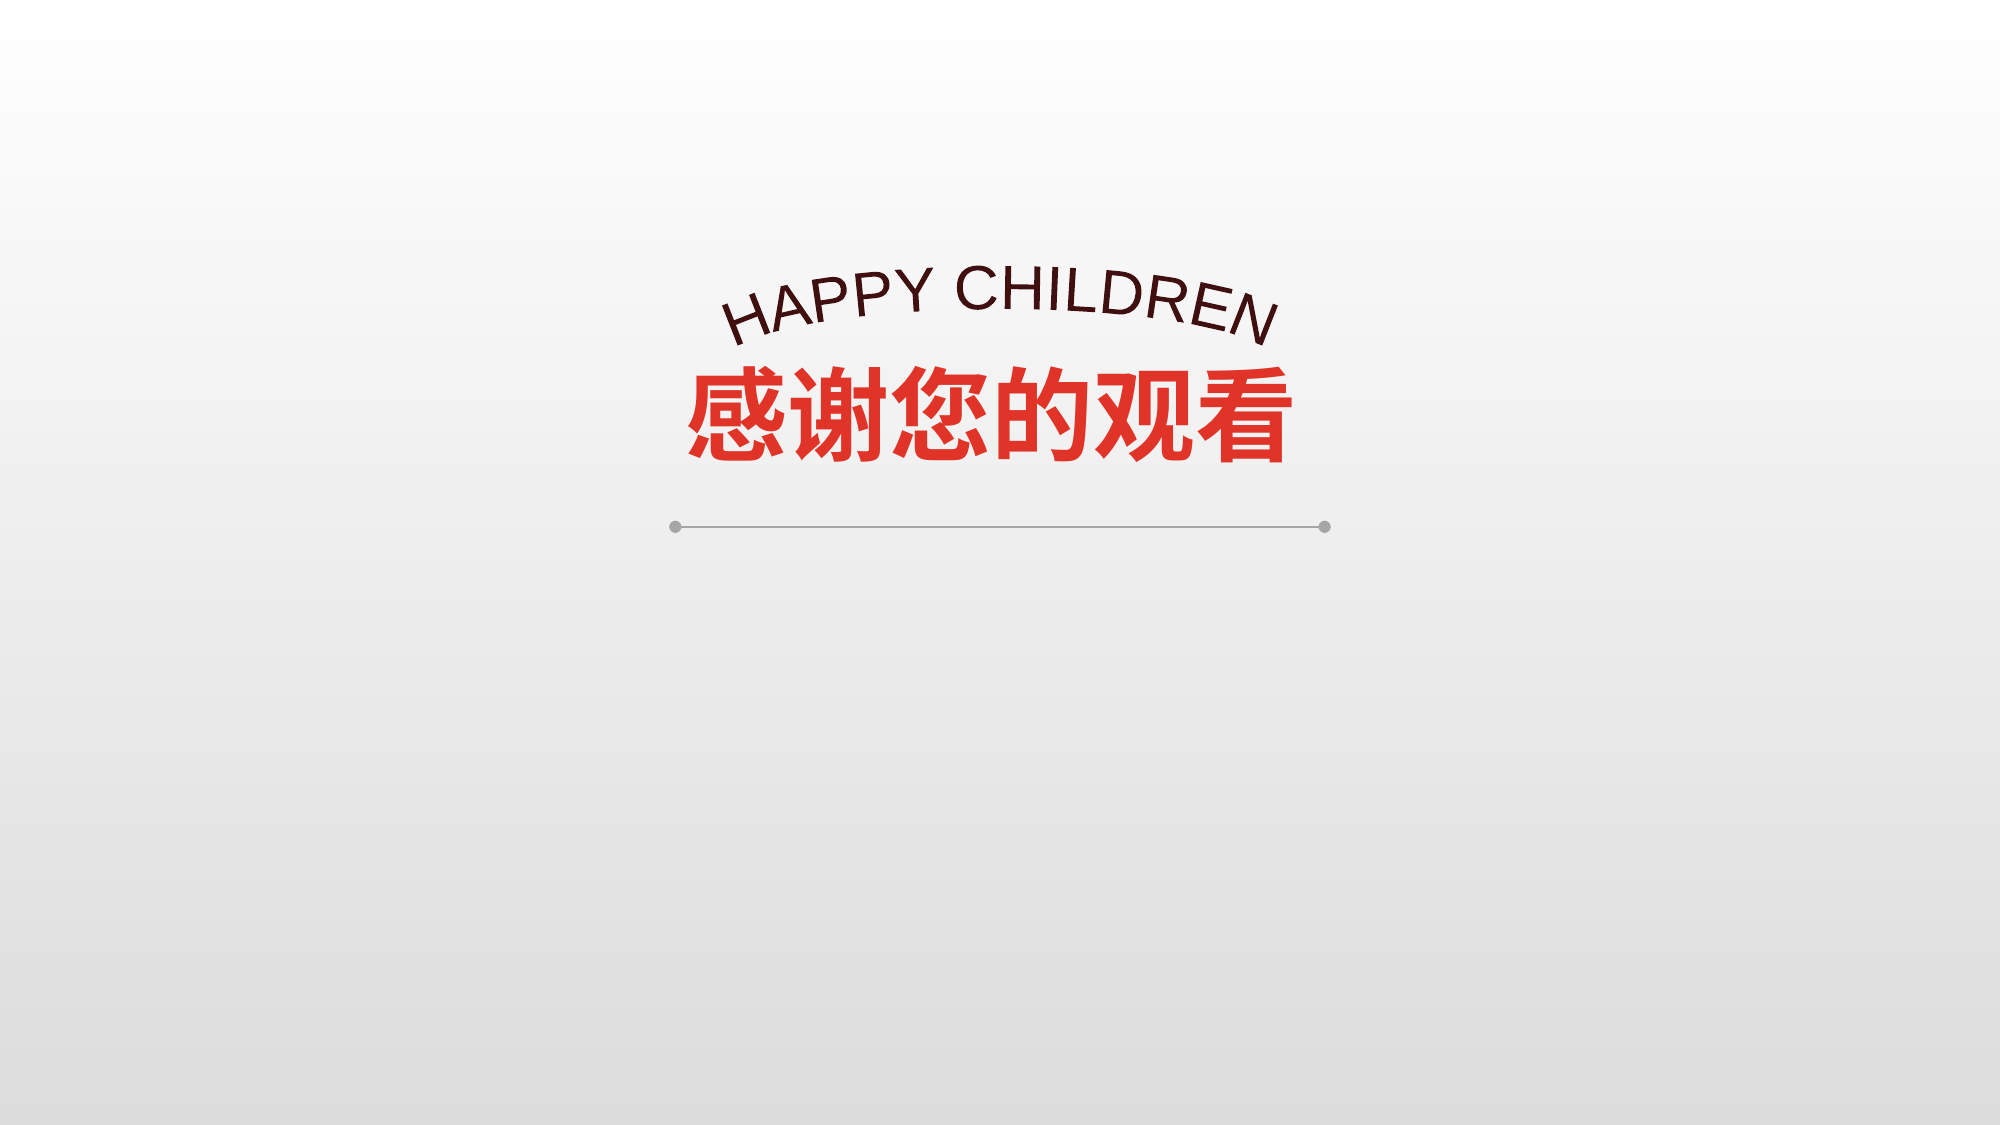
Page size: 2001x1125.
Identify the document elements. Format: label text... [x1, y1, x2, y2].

text_box 感谢您的观看 [673, 346, 1309, 480]
